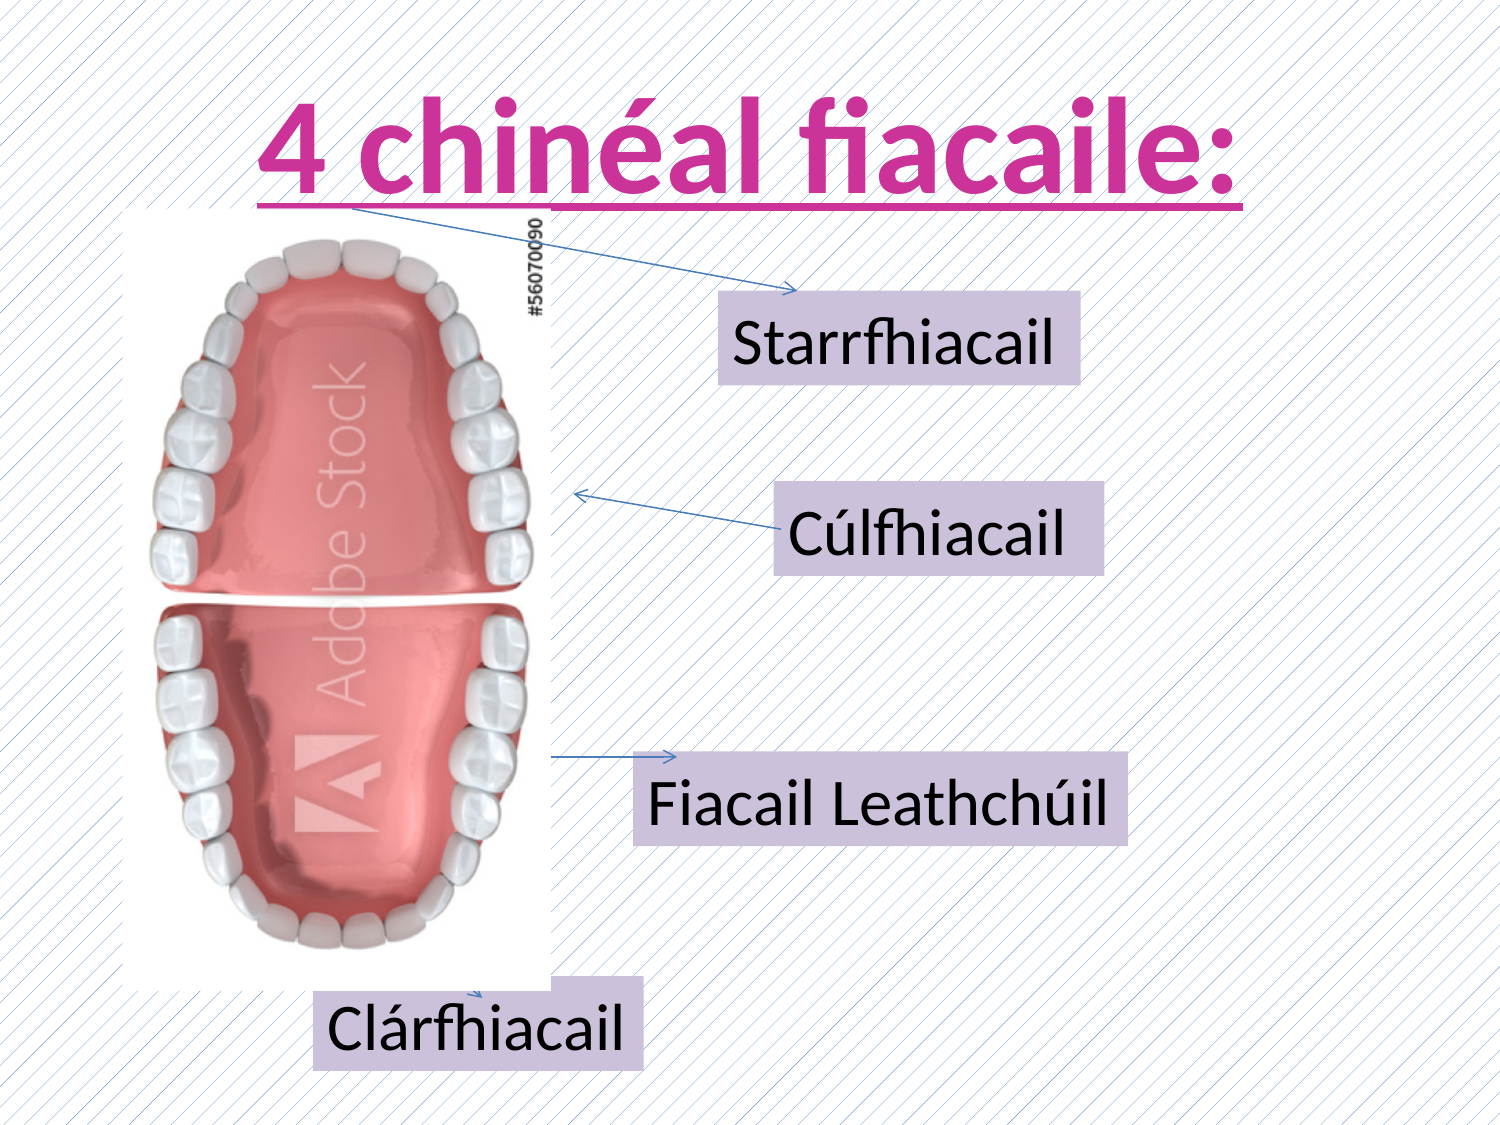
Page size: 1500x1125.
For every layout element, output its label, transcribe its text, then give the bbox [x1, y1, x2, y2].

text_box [733, 493, 782, 530]
text_box Fiacail Leathchúil [633, 751, 1128, 847]
title 4 chinéal fiacaile: [75, 45, 1425, 233]
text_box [351, 208, 798, 291]
text_box Cúlfhiacail [773, 481, 1105, 576]
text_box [351, 891, 483, 999]
picture [0, 210, 728, 990]
text_box Clárfhiacail [312, 976, 644, 1071]
text_box Starrfhiacail [717, 290, 1081, 386]
